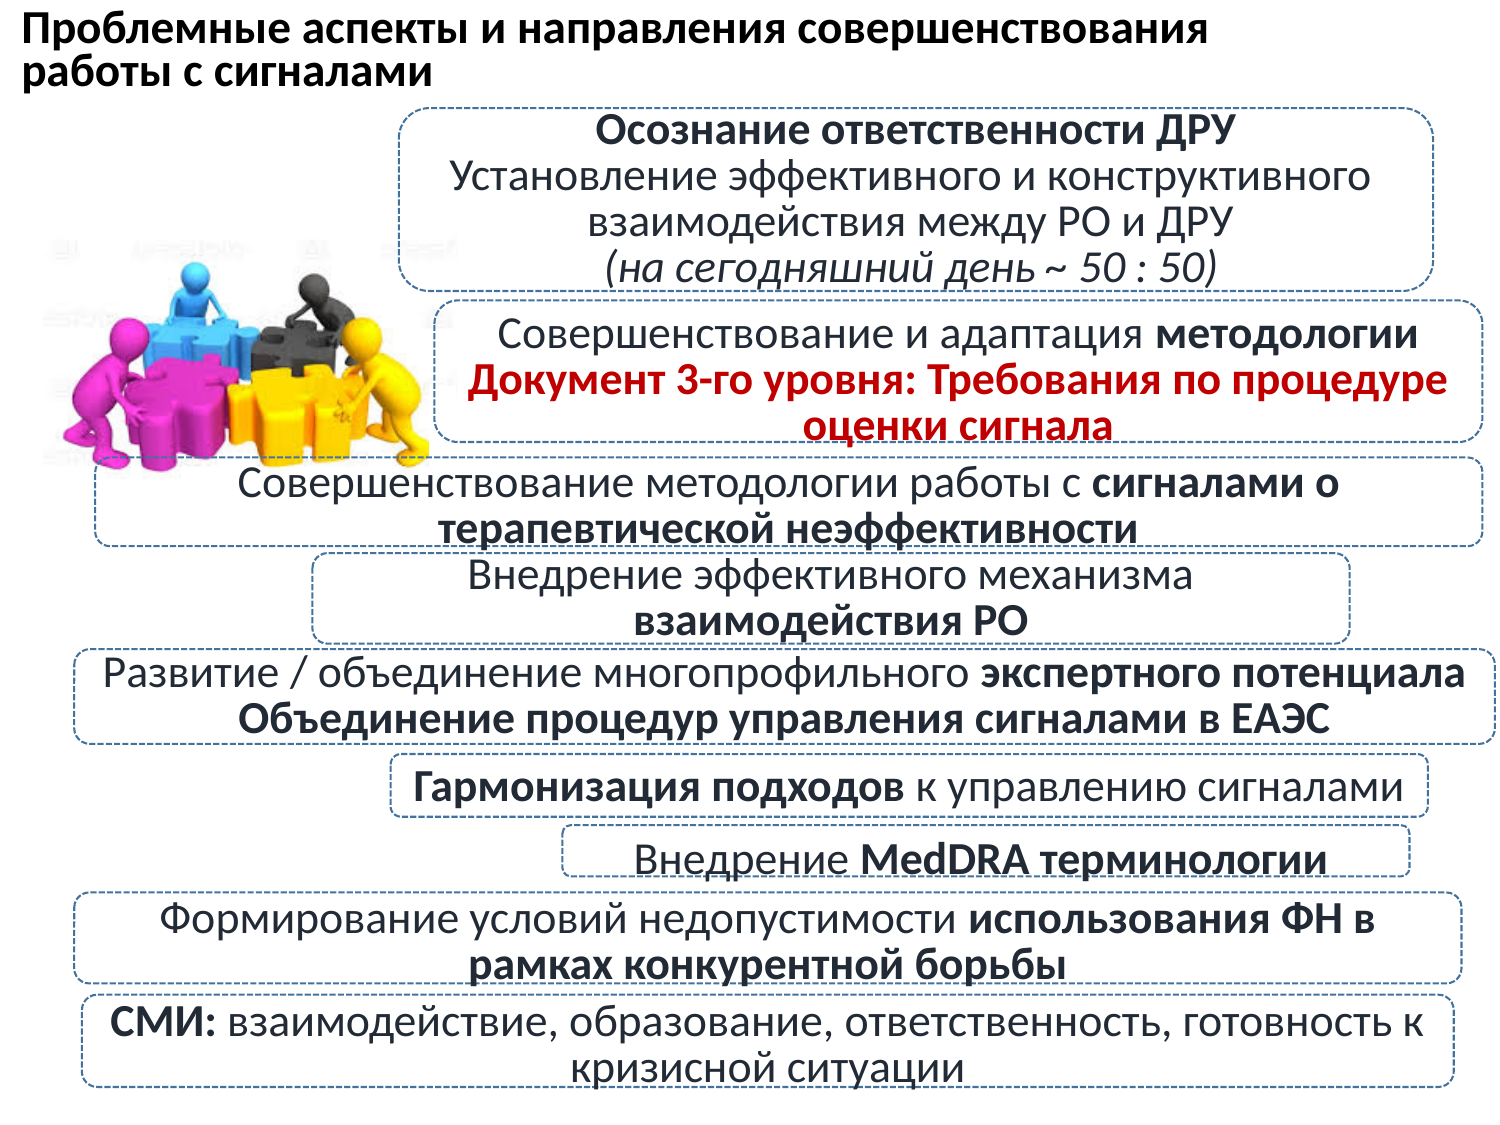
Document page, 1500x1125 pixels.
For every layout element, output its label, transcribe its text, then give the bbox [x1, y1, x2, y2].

title Проблемные аспекты и направления совершенствования работы с сигналами [6, 3, 1300, 104]
picture [43, 203, 459, 501]
text_box Внедрение MedDRA терминологии [561, 824, 1411, 878]
text_box Развитие / объединение многопрофильного экспертного потенциала Объединение процедур управления сигналами в ЕАЭС [73, 648, 1496, 745]
text_box Совершенствование и адаптация методологии Документ 3-го уровня: Требования по процедуре оценки сигнала [459, 299, 1484, 444]
text_box Совершенствование методологии работы с сигналами о терапевтической неэффективности [94, 456, 1484, 548]
text_box Внедрение эффективного механизма взаимодействия РО [311, 552, 1351, 645]
text_box [429, 547, 456, 551]
text_box Формирование условий недопустимости использования ФН в рамках конкурентной борьбы [73, 891, 1463, 985]
text_box Осознание ответственности ДРУ Установление эффективного и конструктивного взаимодействия между РО и ДРУ (на сегодняшний день ~ 50 : 50) [397, 107, 1435, 293]
text_box Гармонизация подходов к управлению сигналами [389, 752, 1429, 818]
text_box СМИ: взаимодействие, образование, ответственность, готовность к кризисной ситуации [80, 993, 1455, 1089]
